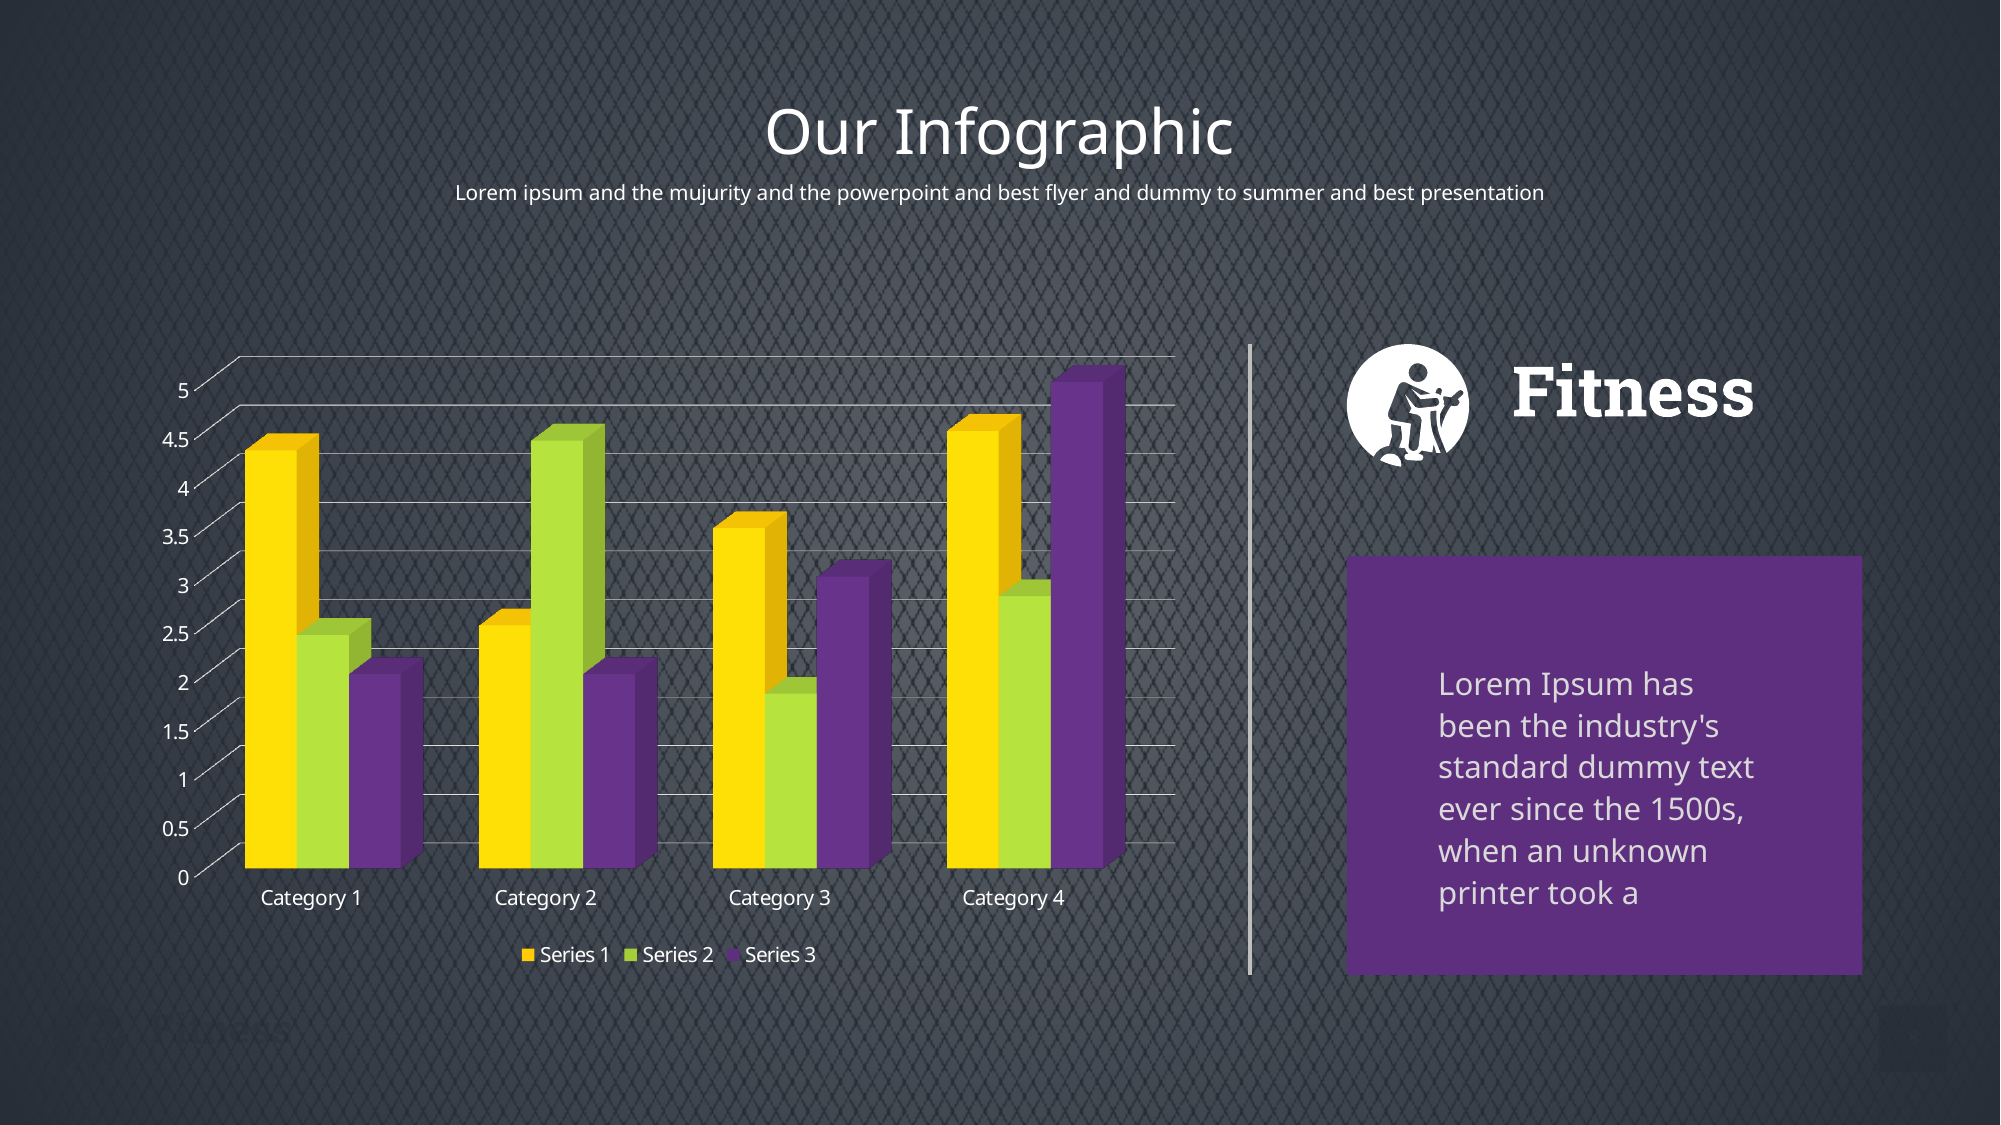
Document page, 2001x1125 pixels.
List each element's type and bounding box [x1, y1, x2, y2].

picture [1346, 344, 1753, 467]
text_box [0, 0, 2000, 1125]
chart [137, 344, 1200, 975]
